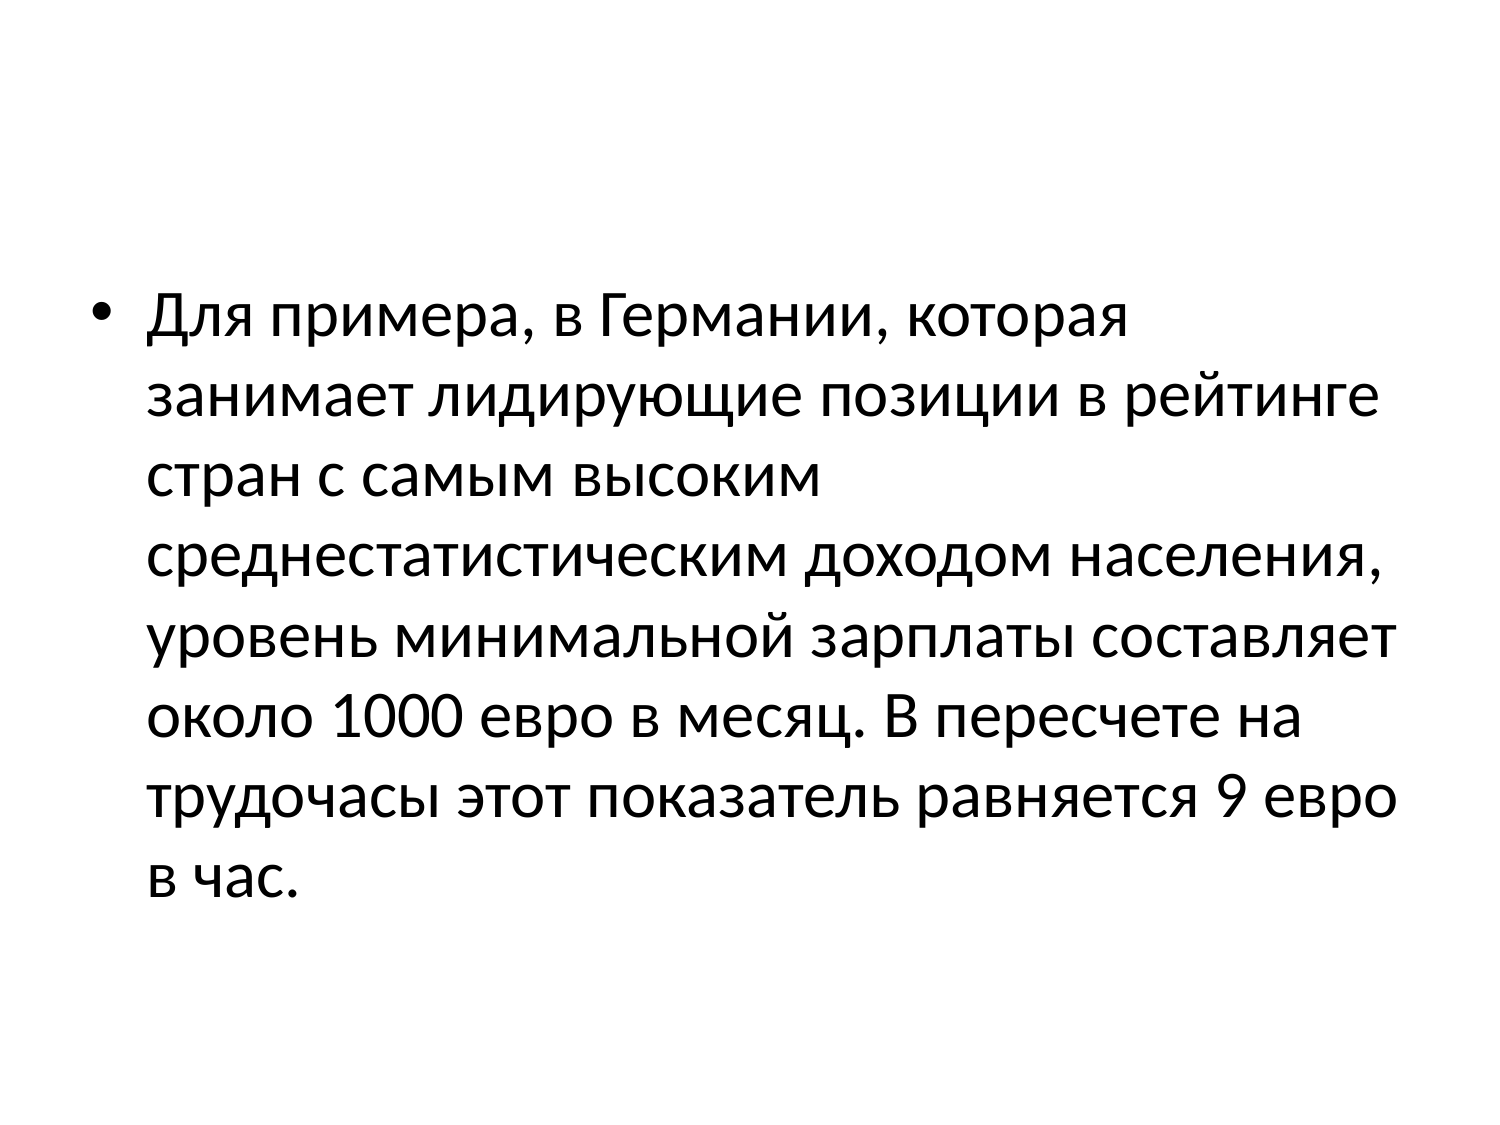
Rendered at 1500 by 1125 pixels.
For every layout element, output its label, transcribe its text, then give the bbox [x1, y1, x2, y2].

list Для примера, в Германии, которая занимает лидирующие позиции в рейтинге стран с самым высоким среднестатистическим доходом населения, уровень минимальной зарплаты составляет около 1000 евро в месяц. В пересчете на трудочасы этот показатель равняется 9 евро в час. [75, 262, 1425, 1005]
